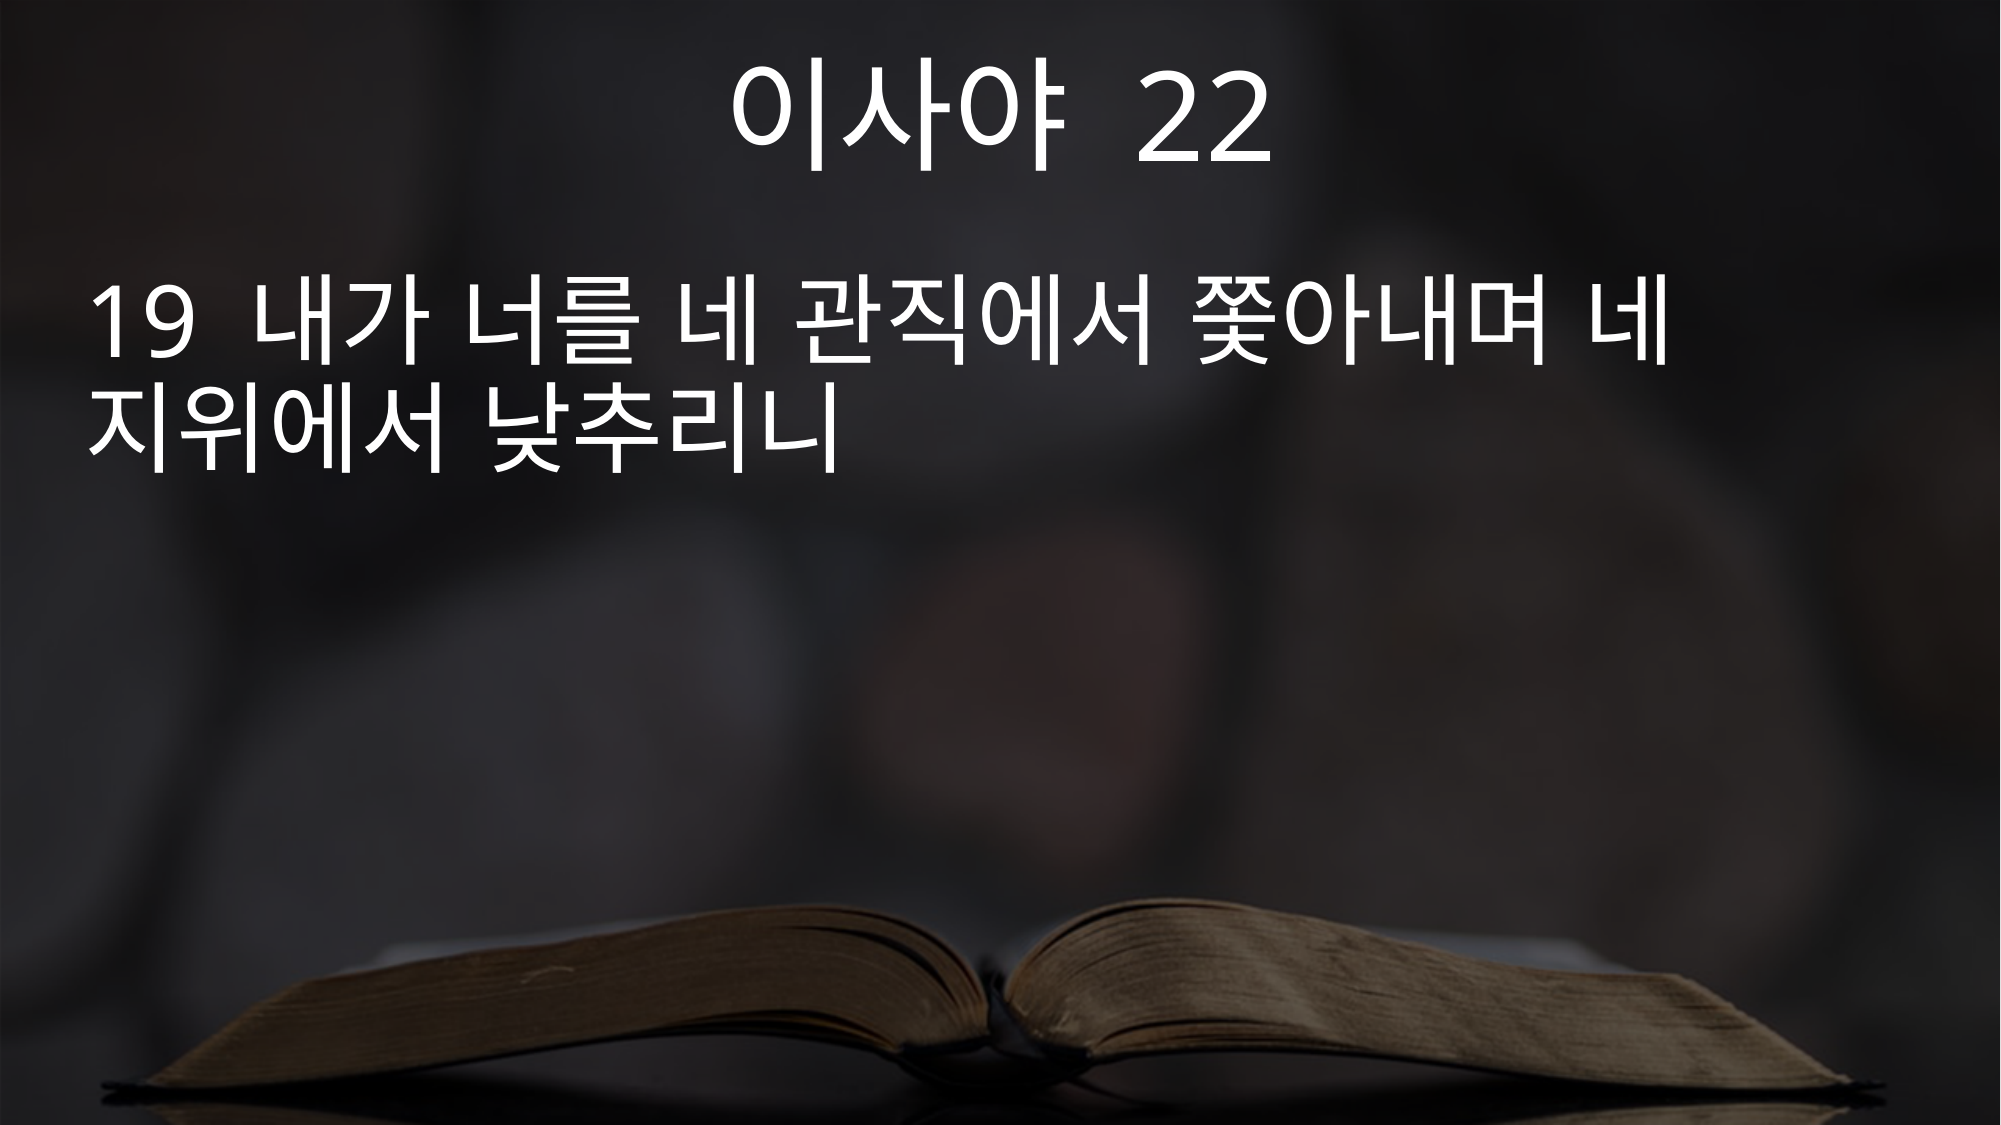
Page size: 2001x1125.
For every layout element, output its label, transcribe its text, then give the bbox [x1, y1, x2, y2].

list 19 내가 너를 네 관직에서 쫓아내며 네 지위에서 낮추리니 [69, 263, 1953, 423]
footer 이사야 22 [0, 32, 2000, 192]
picture [0, 0, 2001, 1125]
